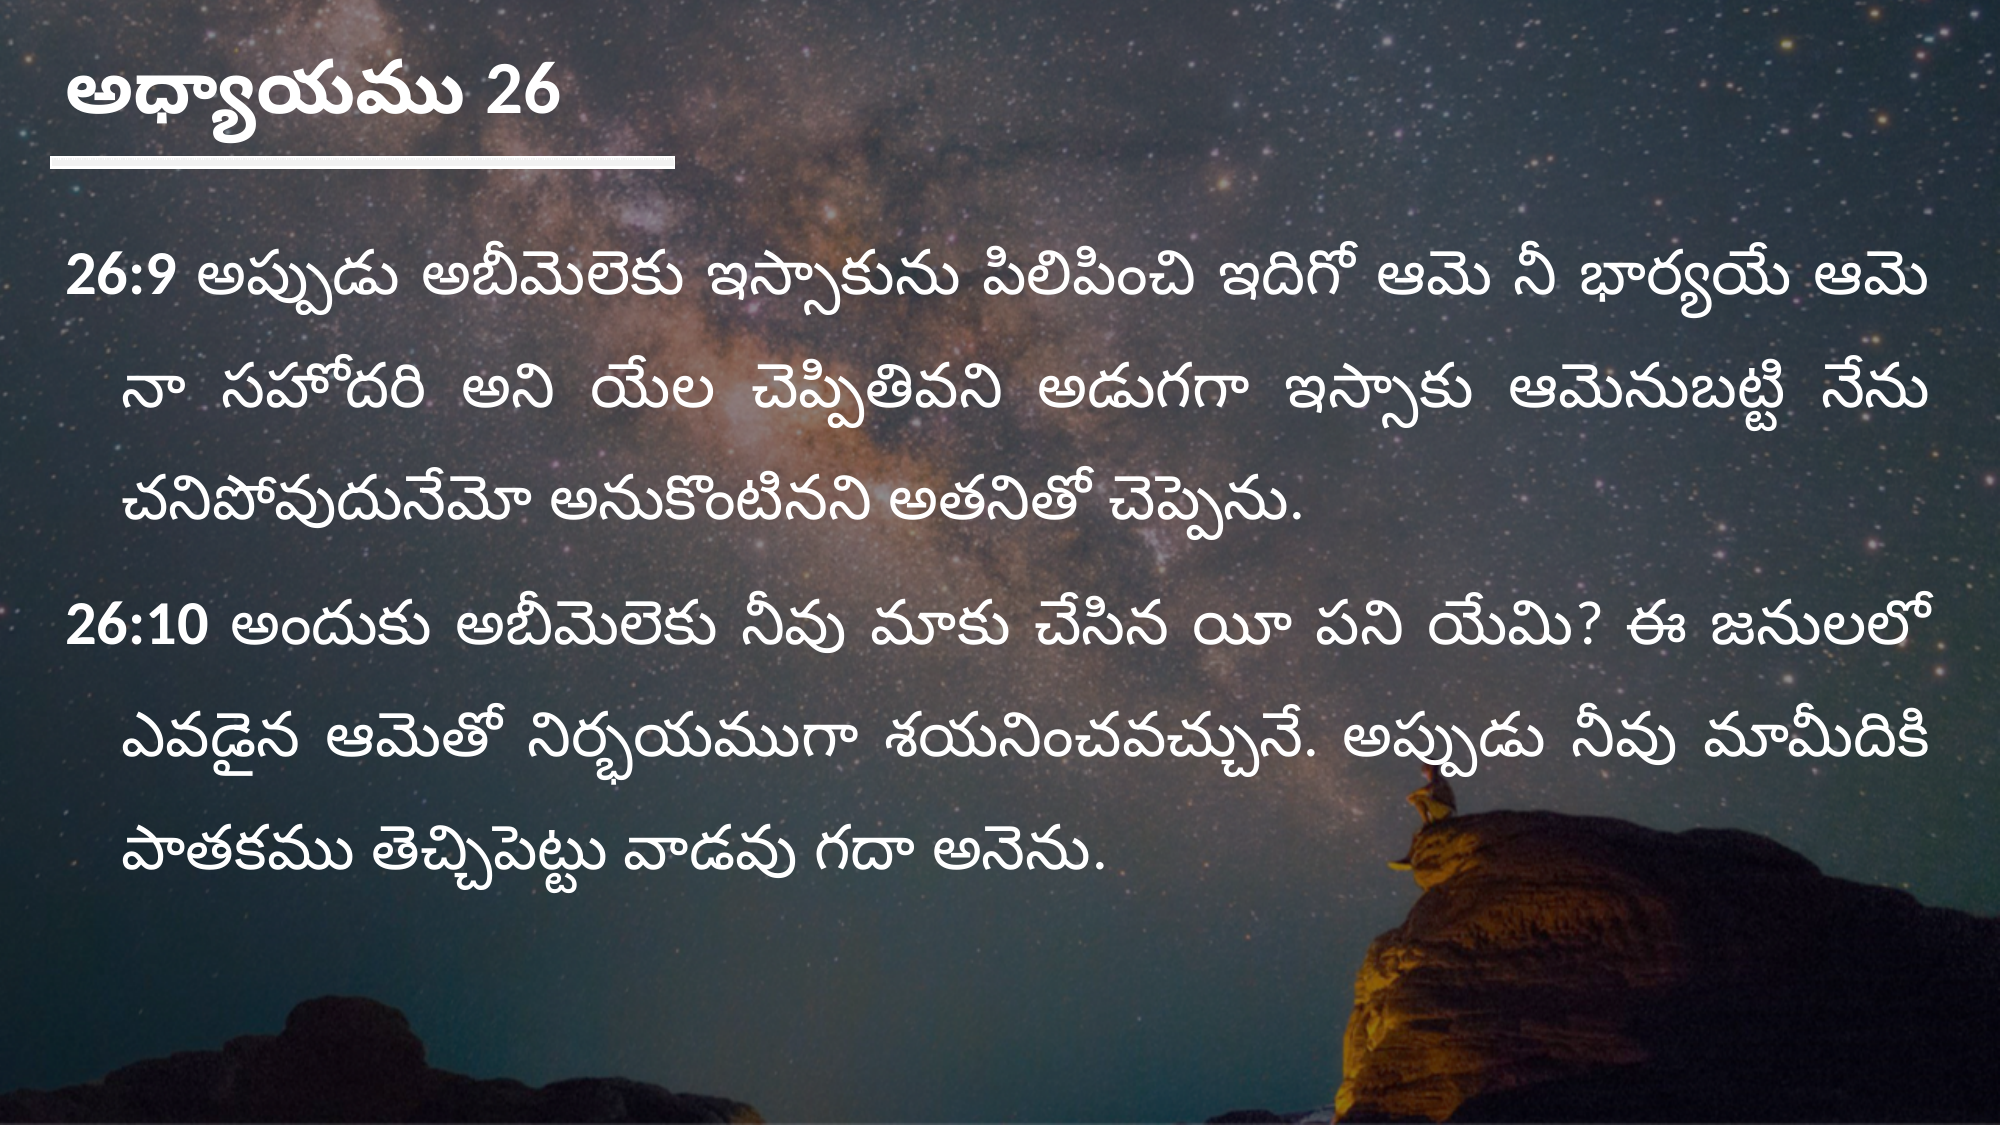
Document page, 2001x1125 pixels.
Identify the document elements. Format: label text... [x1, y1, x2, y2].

picture [0, 0, 2000, 1125]
title అధ్యాయము 26 [50, 0, 1925, 167]
list 26:9 అప్పుడు అబీమెలెకు ఇస్సాకును పిలిపించి ఇదిగో ఆమె నీ భార్యయే ఆమె నా సహోదరి అని యేల చెప్పితివని అడుగగా ఇస్సాకు ఆమెనుబట్టి నేను చనిపోవుదునేమో అనుకొంటినని అతనితో చెప్పెను. 26:10 అందుకు అబీమెలెకు నీవు మాకు చేసిన యీ పని యేమి? ఈ జనులలో ఎవడైన ఆమెతో నిర్భయముగా శయనించవచ్చునే. అప్పుడు నీవు మామీదికి పాతకము తెచ్చిపెట్టు వాడవు గదా అనెను. [50, 187, 1946, 1063]
